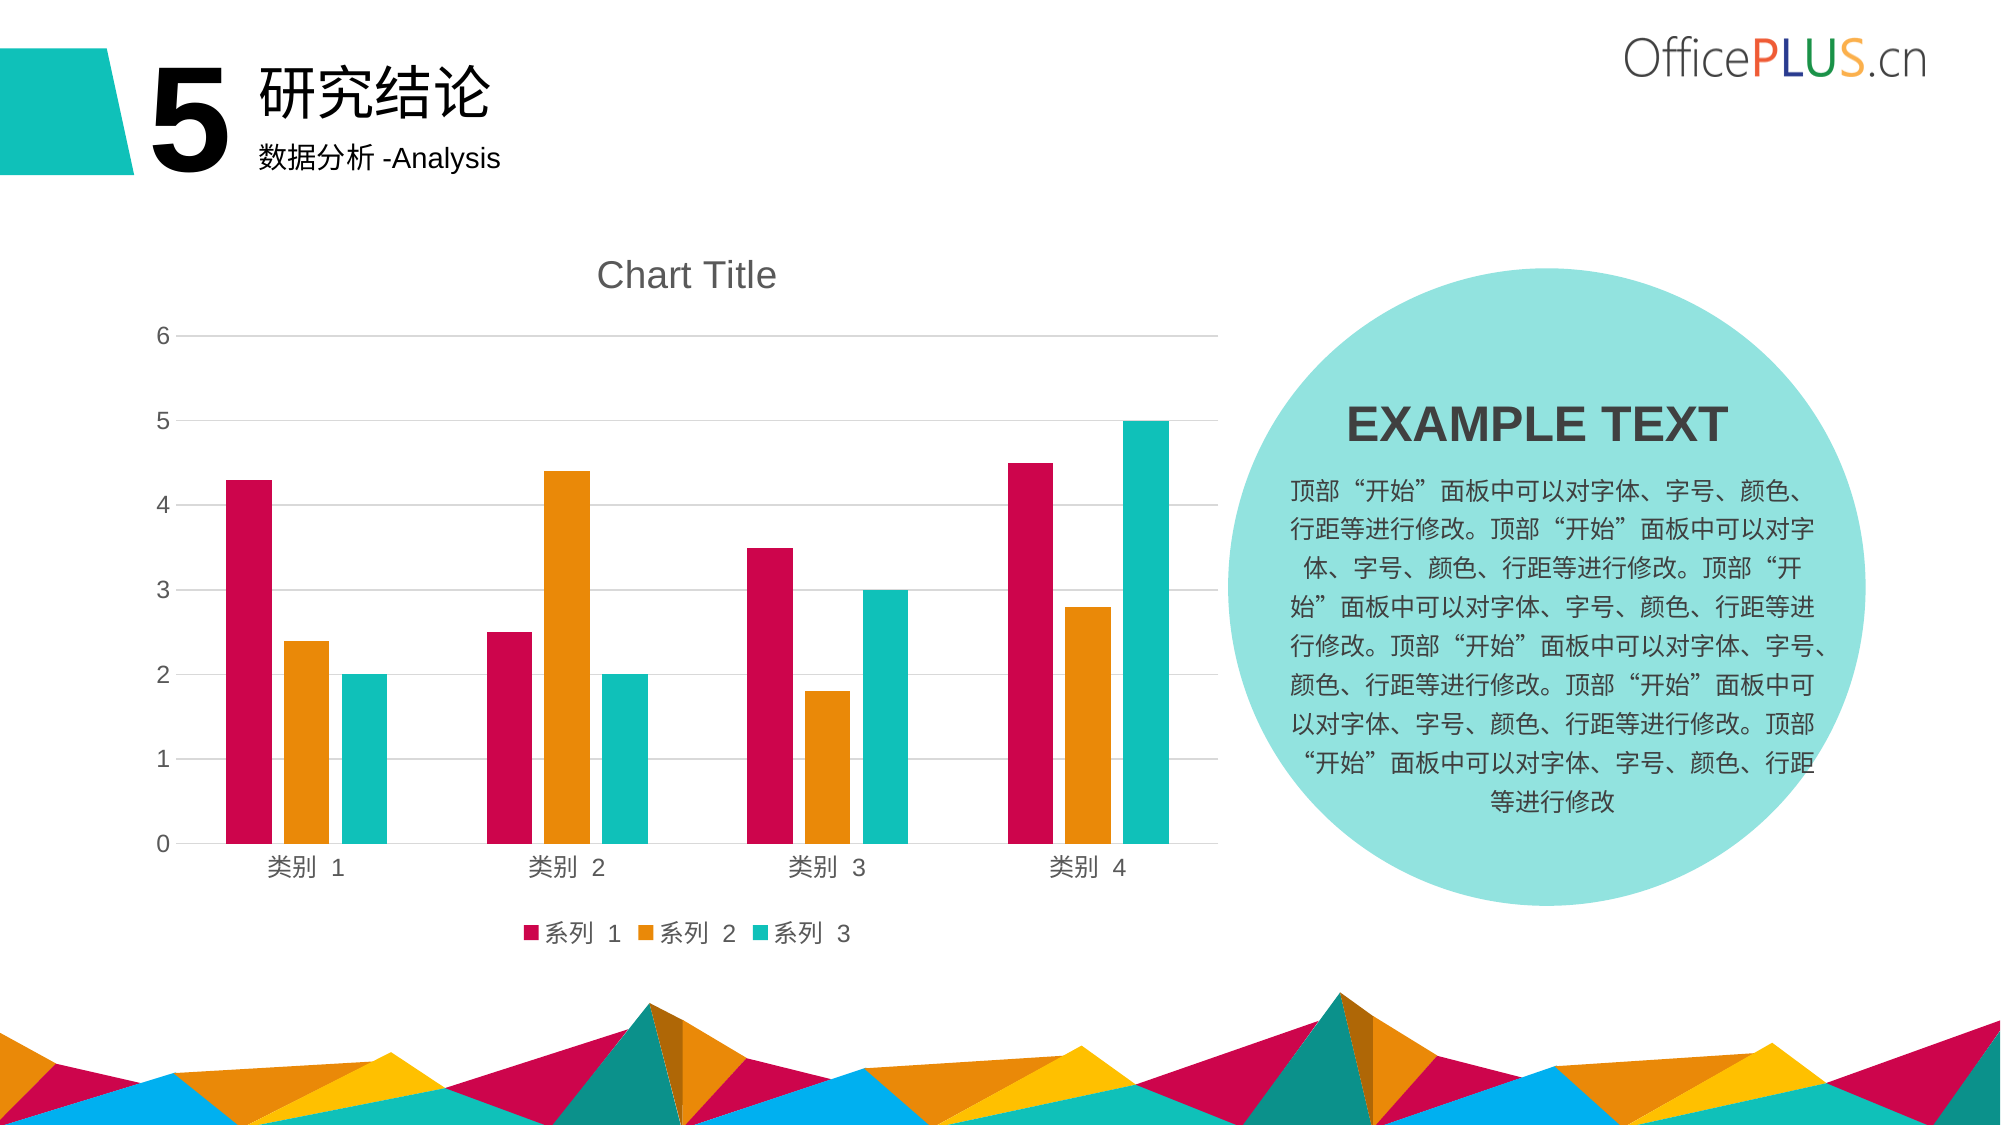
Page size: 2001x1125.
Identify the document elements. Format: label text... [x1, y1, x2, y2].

text_box 顶部“开始”面板中可以对字体、字号、颜色、行距等进行修改。顶部“开始”面板中可以对字体、字号、颜色、行距等进行修改。顶部“开始”面板中可以对字体、字号、颜色、行距等进行修改。顶部“开始”面板中可以对字体、字号、颜色、行距等进行修改。顶部“开始”面板中可以对字体、字号、颜色、行距等进行修改。顶部“开始”面板中可以对字体、字号、颜色、行距等进行修改 [1271, 458, 1835, 863]
text_box EXAMPLE TEXT [1331, 353, 1788, 458]
text_box 5 [134, 13, 353, 209]
text_box [0, 47, 134, 177]
text_box [1241, 267, 1765, 749]
text_box [1788, 377, 1867, 726]
text_box [1385, 863, 1709, 907]
picture [1624, 36, 1925, 77]
chart [134, 218, 1241, 956]
text_box 研究结论 [353, 48, 513, 132]
text_box 数据分析-Analysis [353, 132, 691, 183]
